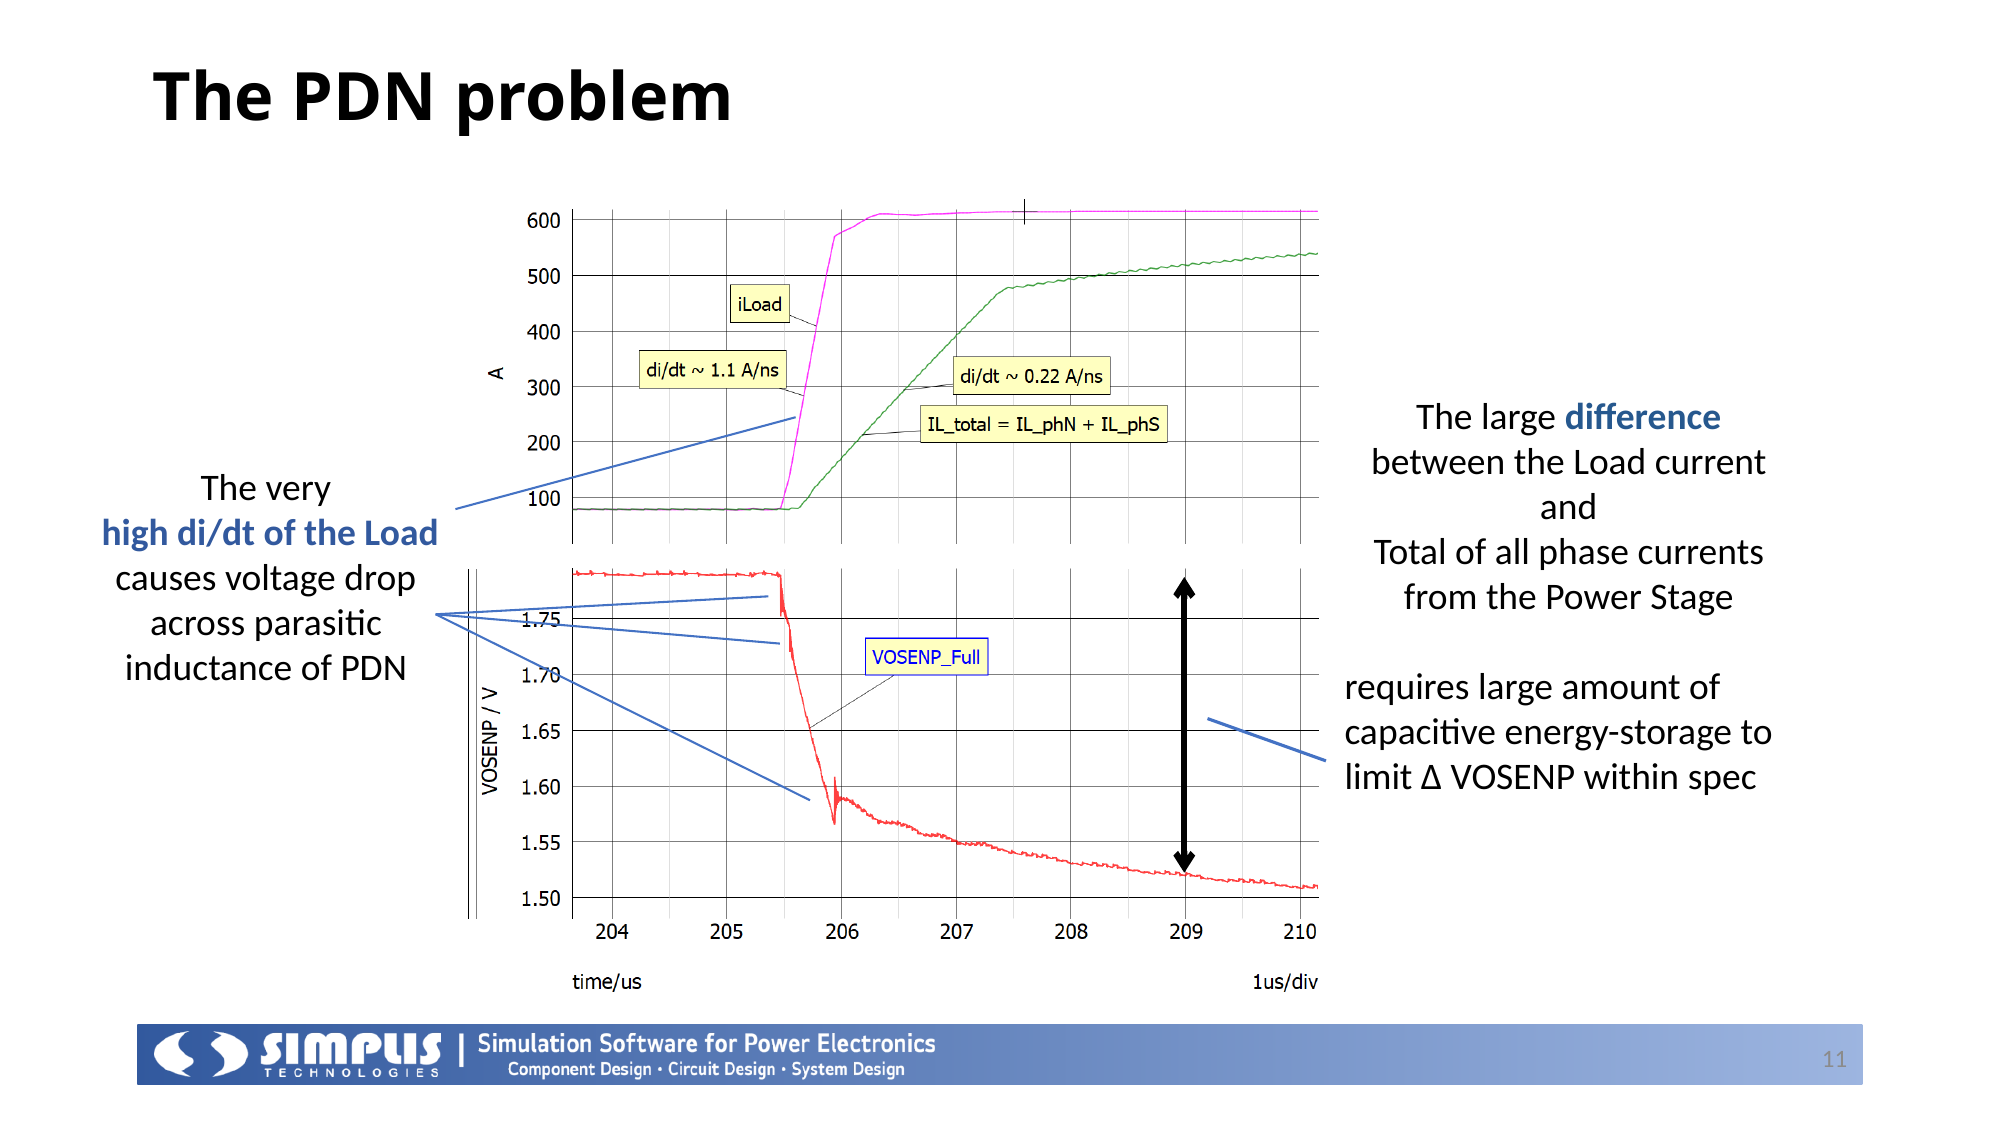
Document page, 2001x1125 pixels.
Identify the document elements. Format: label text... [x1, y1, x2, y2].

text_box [1207, 718, 1326, 761]
slide_number 11 [1412, 1027, 1863, 1088]
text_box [435, 596, 769, 614]
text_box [435, 614, 810, 801]
text_box The very high di/dt of the Load causes voltage drop across parasitic inductance of PDN [70, 455, 461, 696]
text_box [455, 417, 796, 510]
title The PDN problem [137, 37, 1863, 161]
picture [154, 1007, 945, 1108]
text_box The large difference between the Load current and Total of all phase currents from the Power Stage requires large amount of capacitive energy-storage to limit ∆ VOSENP within spec [1329, 411, 1809, 777]
picture [461, 191, 1326, 997]
